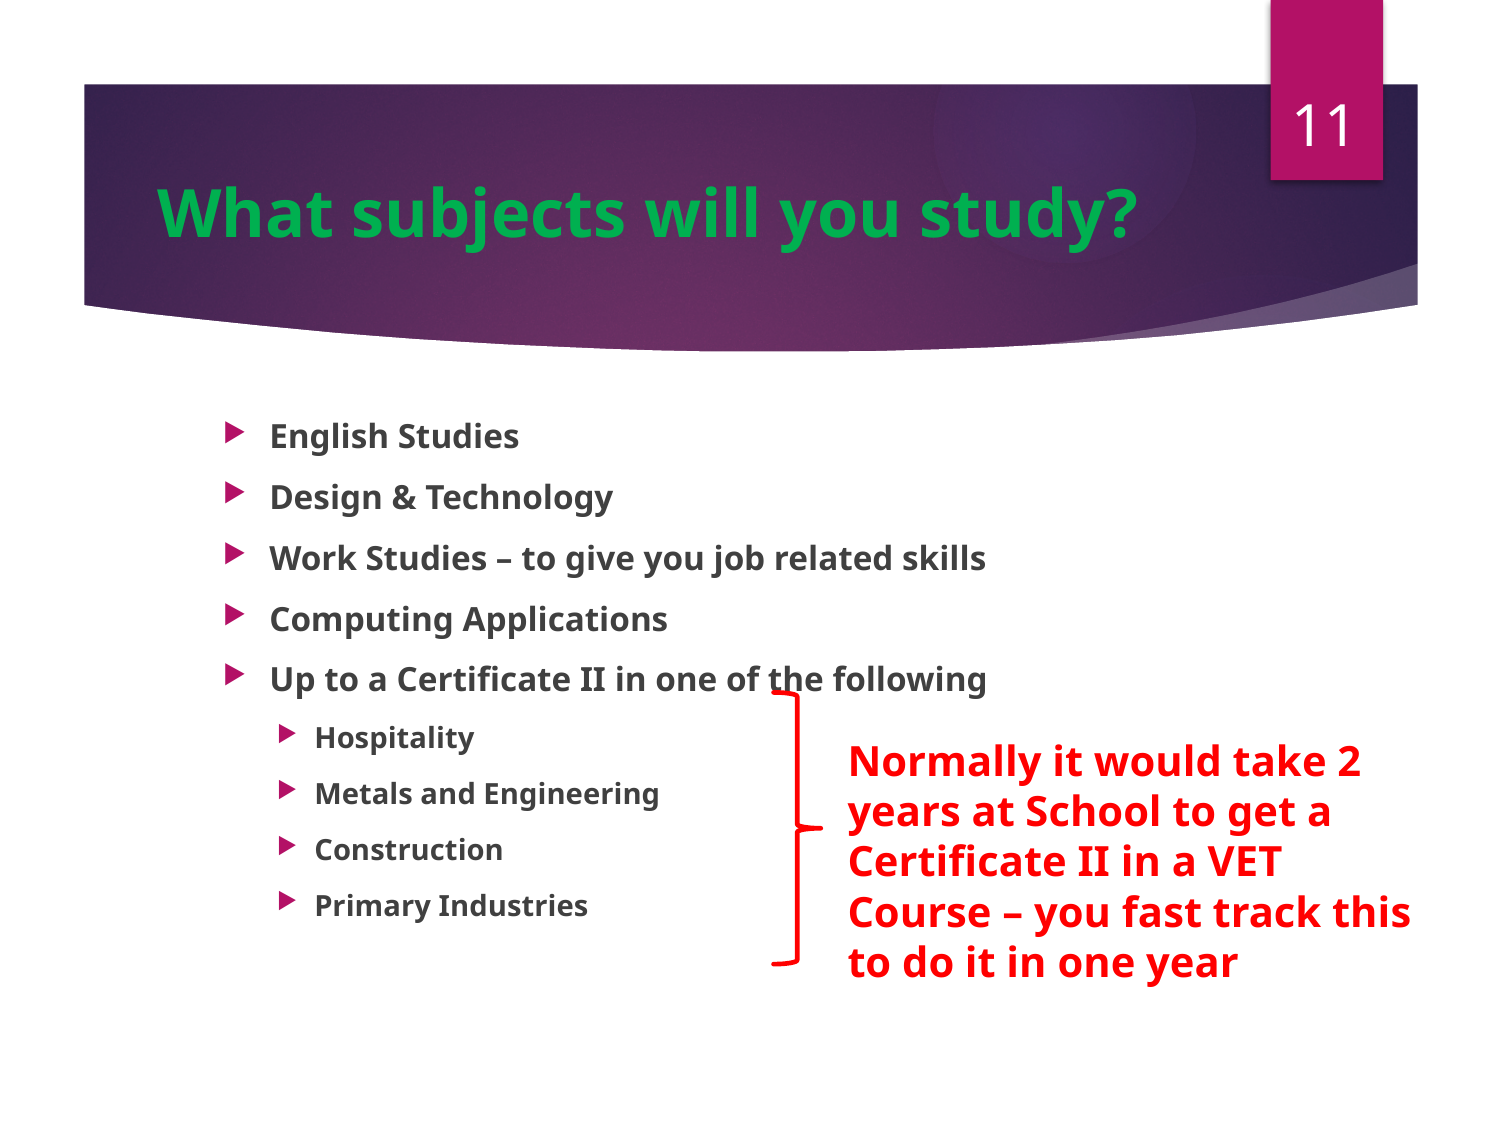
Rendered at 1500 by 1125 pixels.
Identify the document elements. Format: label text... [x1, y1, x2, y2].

list English Studies Design & Technology Work Studies – to give you job related skills Computing Applications Up to a Certificate II in one of the following Hospitality Metals and Engineering Construction Primary Industries [141, 408, 1183, 988]
text_box Normally it would take 2 years at School to get a Certificate II in a VET Course – you fast track this to do it in one year [832, 727, 1436, 993]
title What subjects will you study? [142, 152, 1183, 269]
text_box [772, 691, 822, 965]
slide_number 11 [1259, 48, 1390, 175]
